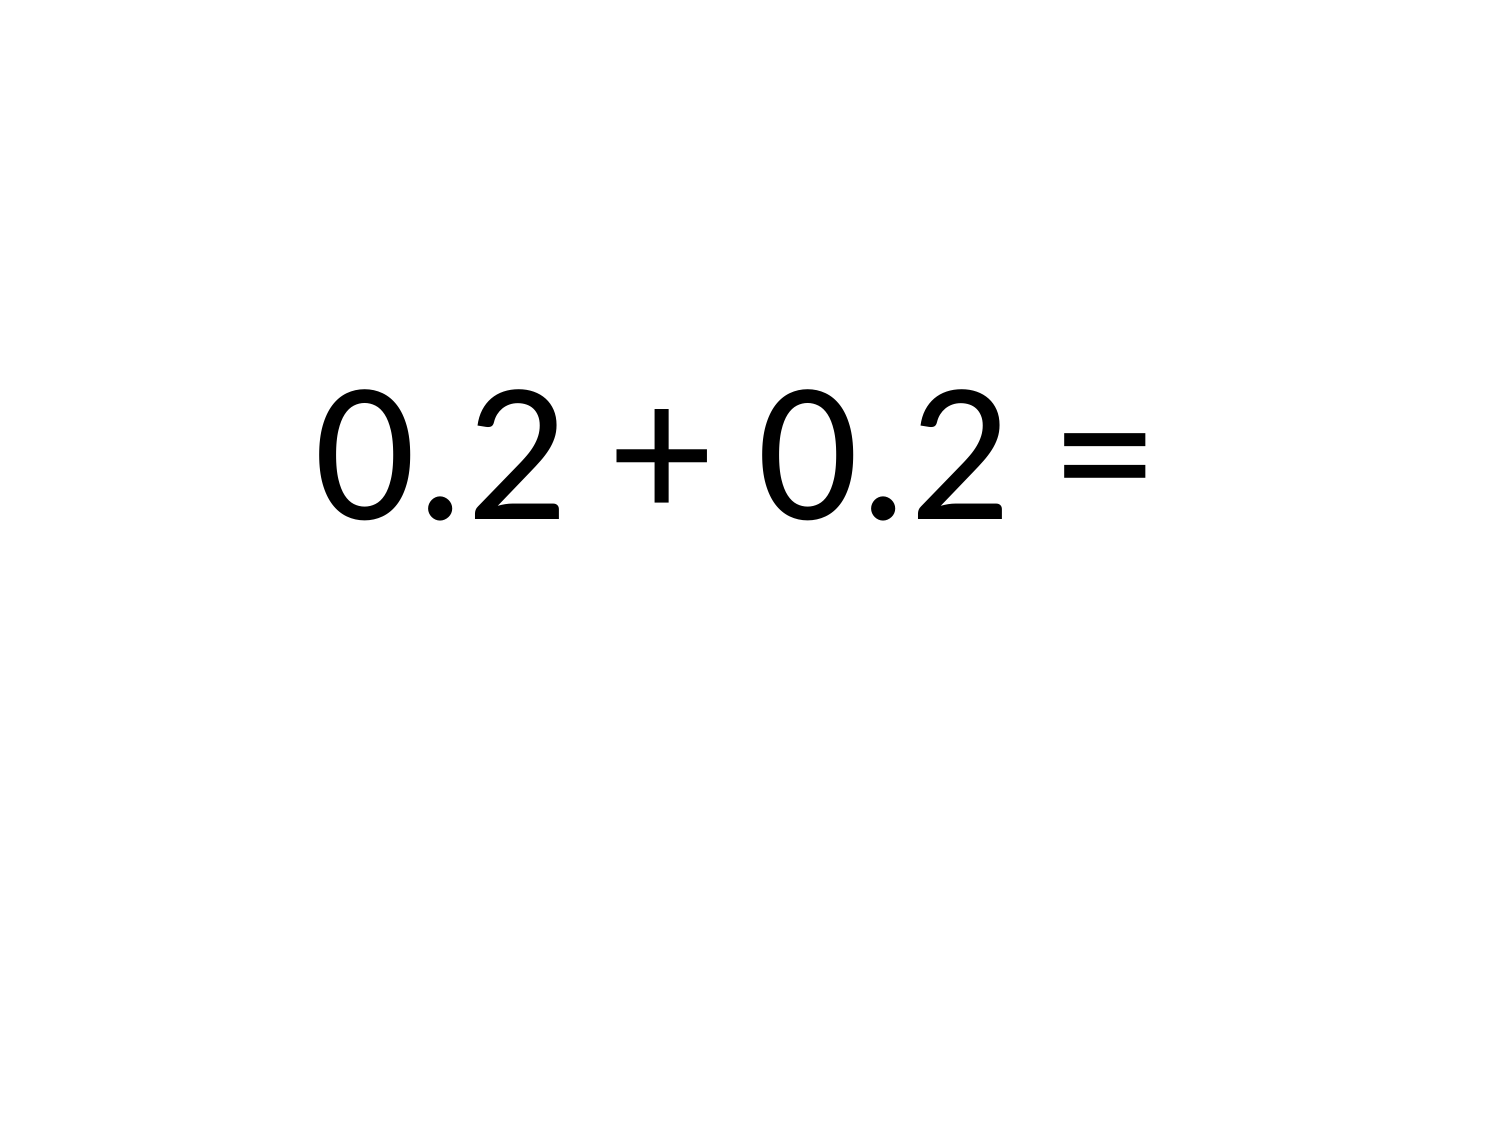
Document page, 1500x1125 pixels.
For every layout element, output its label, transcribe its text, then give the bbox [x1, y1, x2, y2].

text_box 0.2 + 0.2 = [300, 312, 1225, 568]
